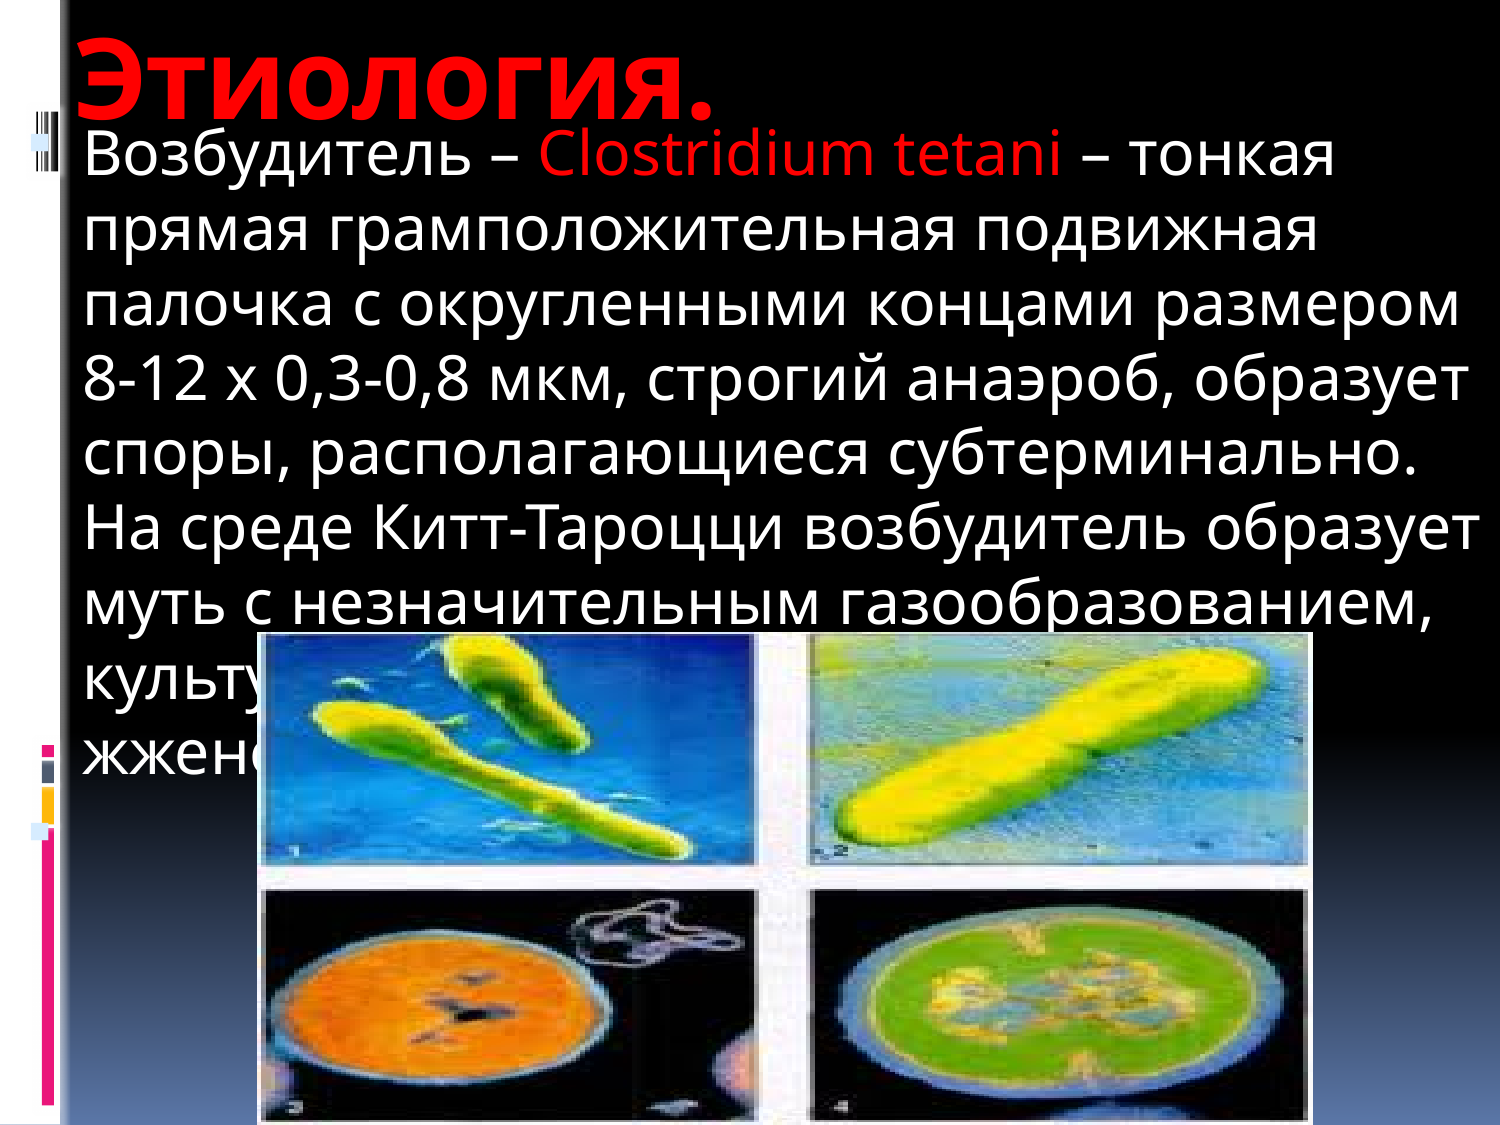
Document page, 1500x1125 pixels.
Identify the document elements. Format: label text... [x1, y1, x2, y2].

list Возбудитель – Clostridium tetani – тонкая прямая грамположительная подвижная палочка с округленными концами размером 8-12 х 0,3-0,8 мкм, строгий анаэроб, образует споры, располагающиеся субтерминально. На среде Китт-Тароцци возбудитель образует муть с незначительным газообразованием, культура издает своеобразный запах жженого рога. [0, 105, 1500, 1043]
title Этиология. [58, 0, 1425, 105]
picture [257, 632, 1313, 1125]
